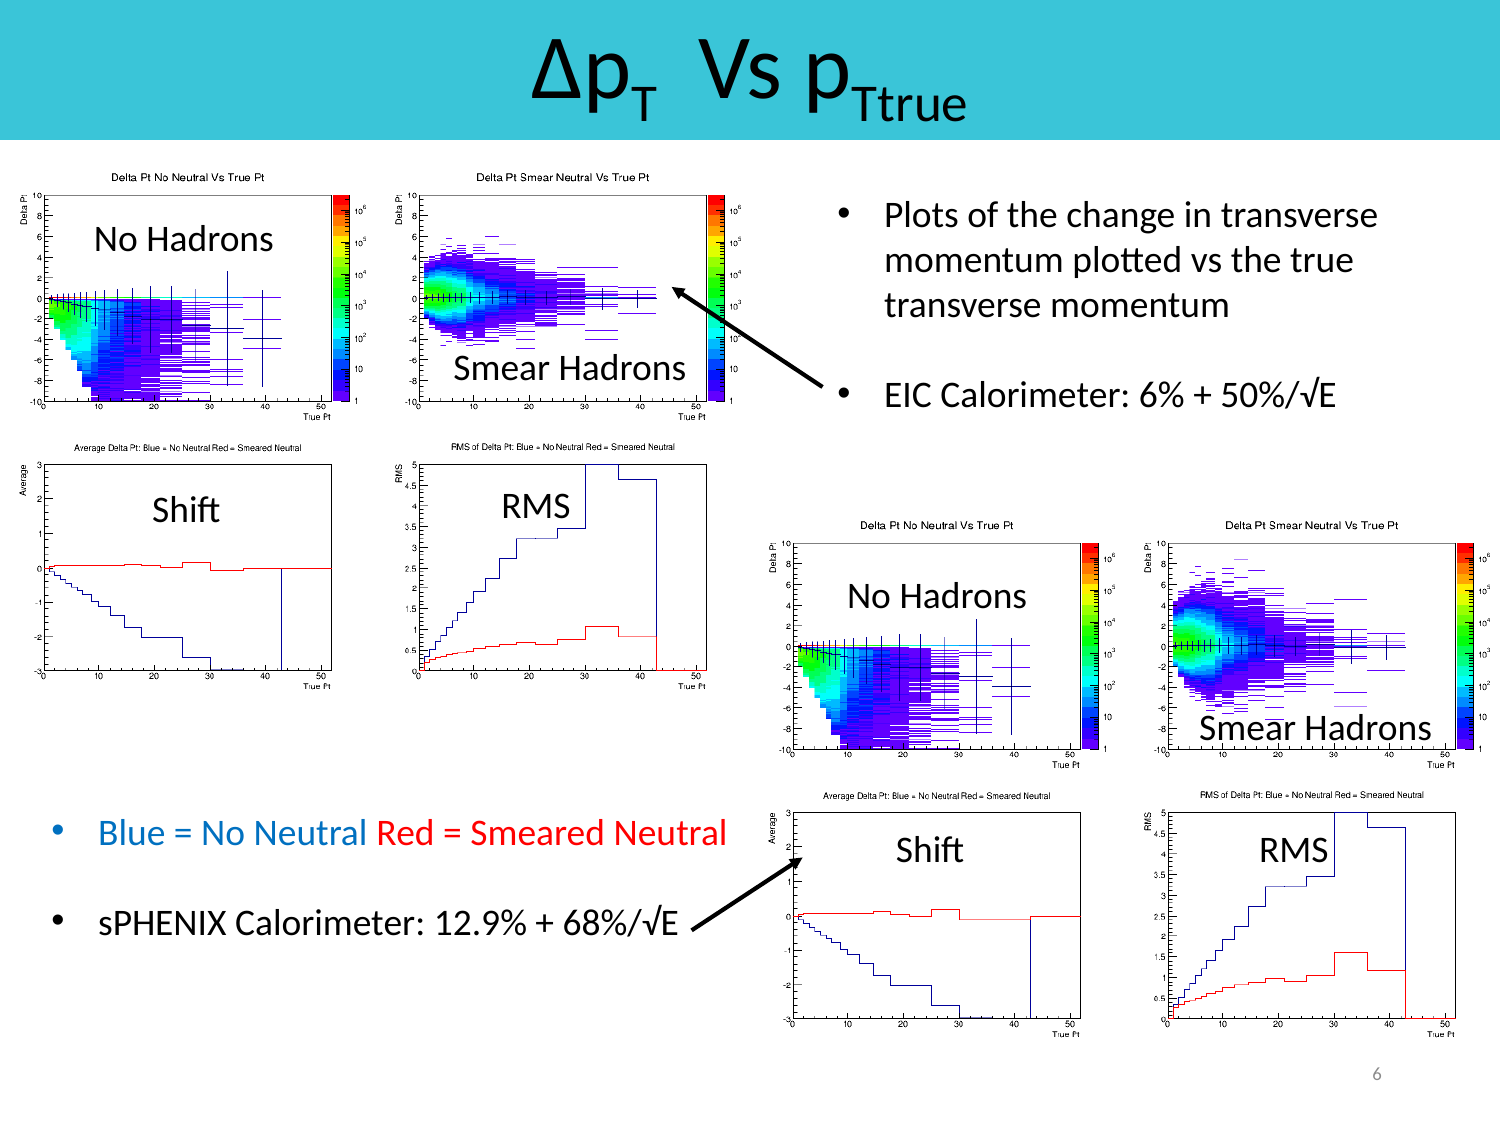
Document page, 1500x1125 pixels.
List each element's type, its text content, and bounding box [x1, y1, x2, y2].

text_box Plots of the change in transverse momentum plotted vs the true transverse momentum EIC Calorimeter: 6% + 50%/√E [822, 182, 1500, 423]
picture [0, 163, 1499, 1050]
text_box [691, 857, 803, 931]
text_box ∆pT Vs pTtrue [0, 0, 1500, 140]
slide_number 6 [1059, 1050, 1397, 1103]
text_box Blue = No Neutral Red = Smeared Neutral sPHENIX Calorimeter: 12.9% + 68%/√E [36, 800, 749, 950]
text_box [671, 286, 823, 387]
